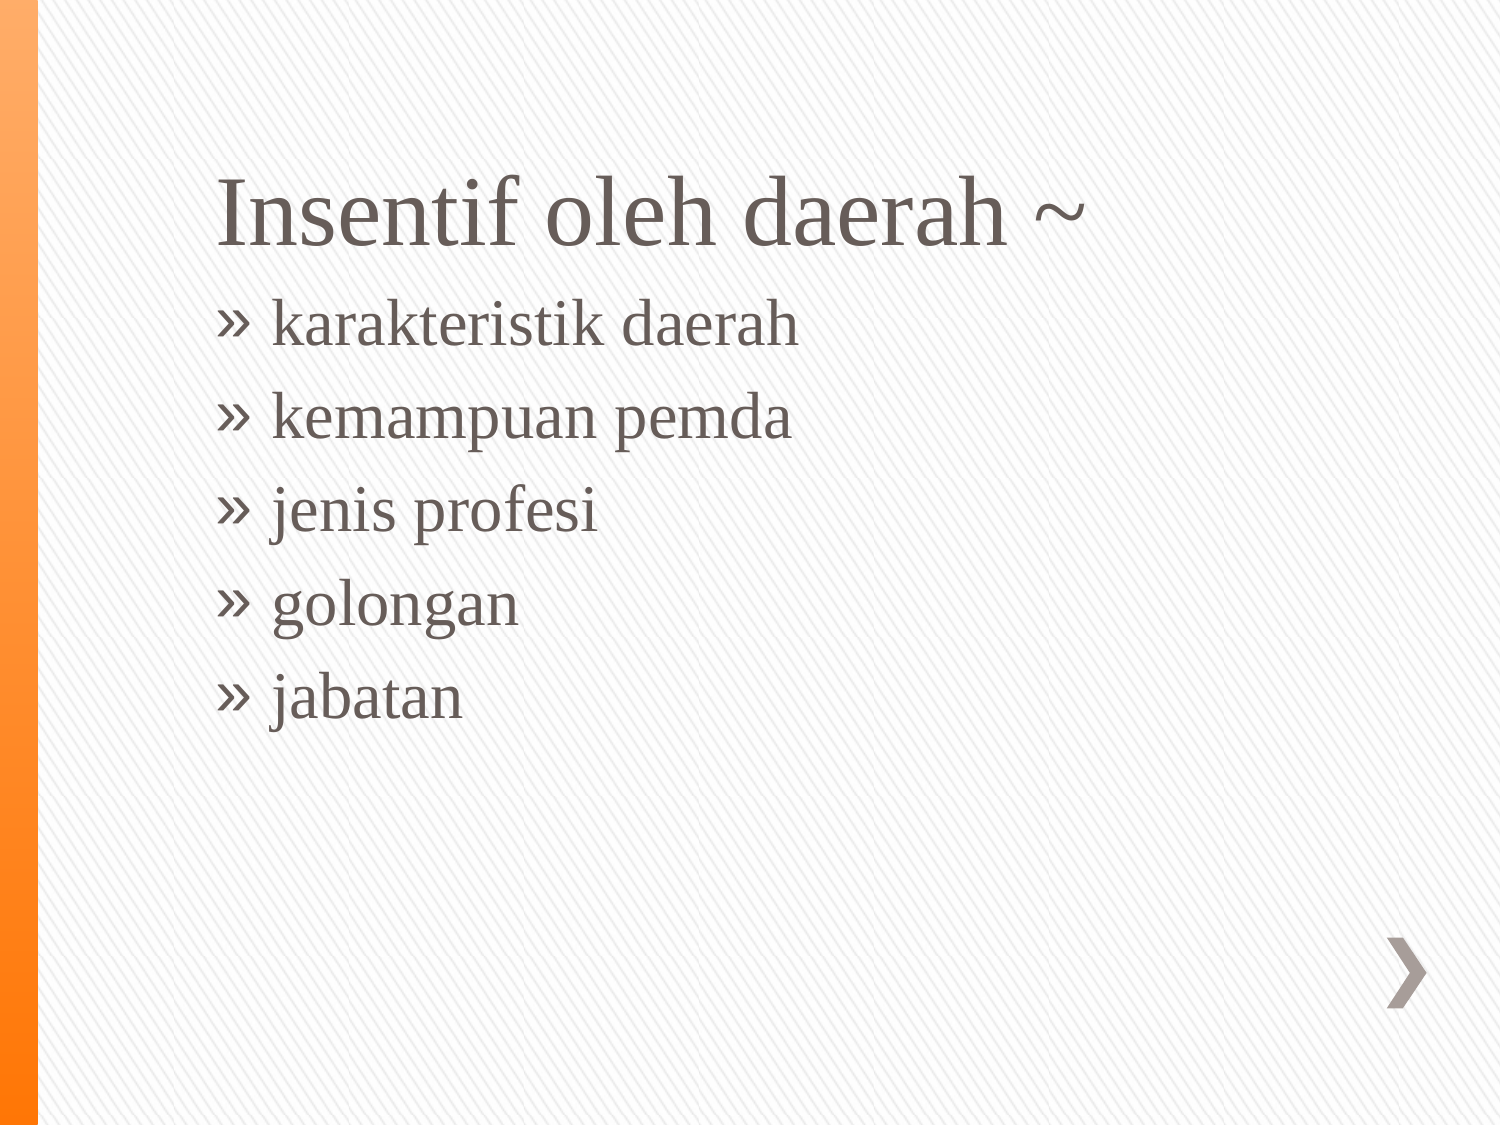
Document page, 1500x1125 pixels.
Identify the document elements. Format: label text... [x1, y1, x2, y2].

table_cell 1 [0, 281, 37, 285]
list Insentif oleh daerah ~ karakteristik daerah kemampuan pemda jenis profesi golongan jabatan [200, 137, 1425, 863]
